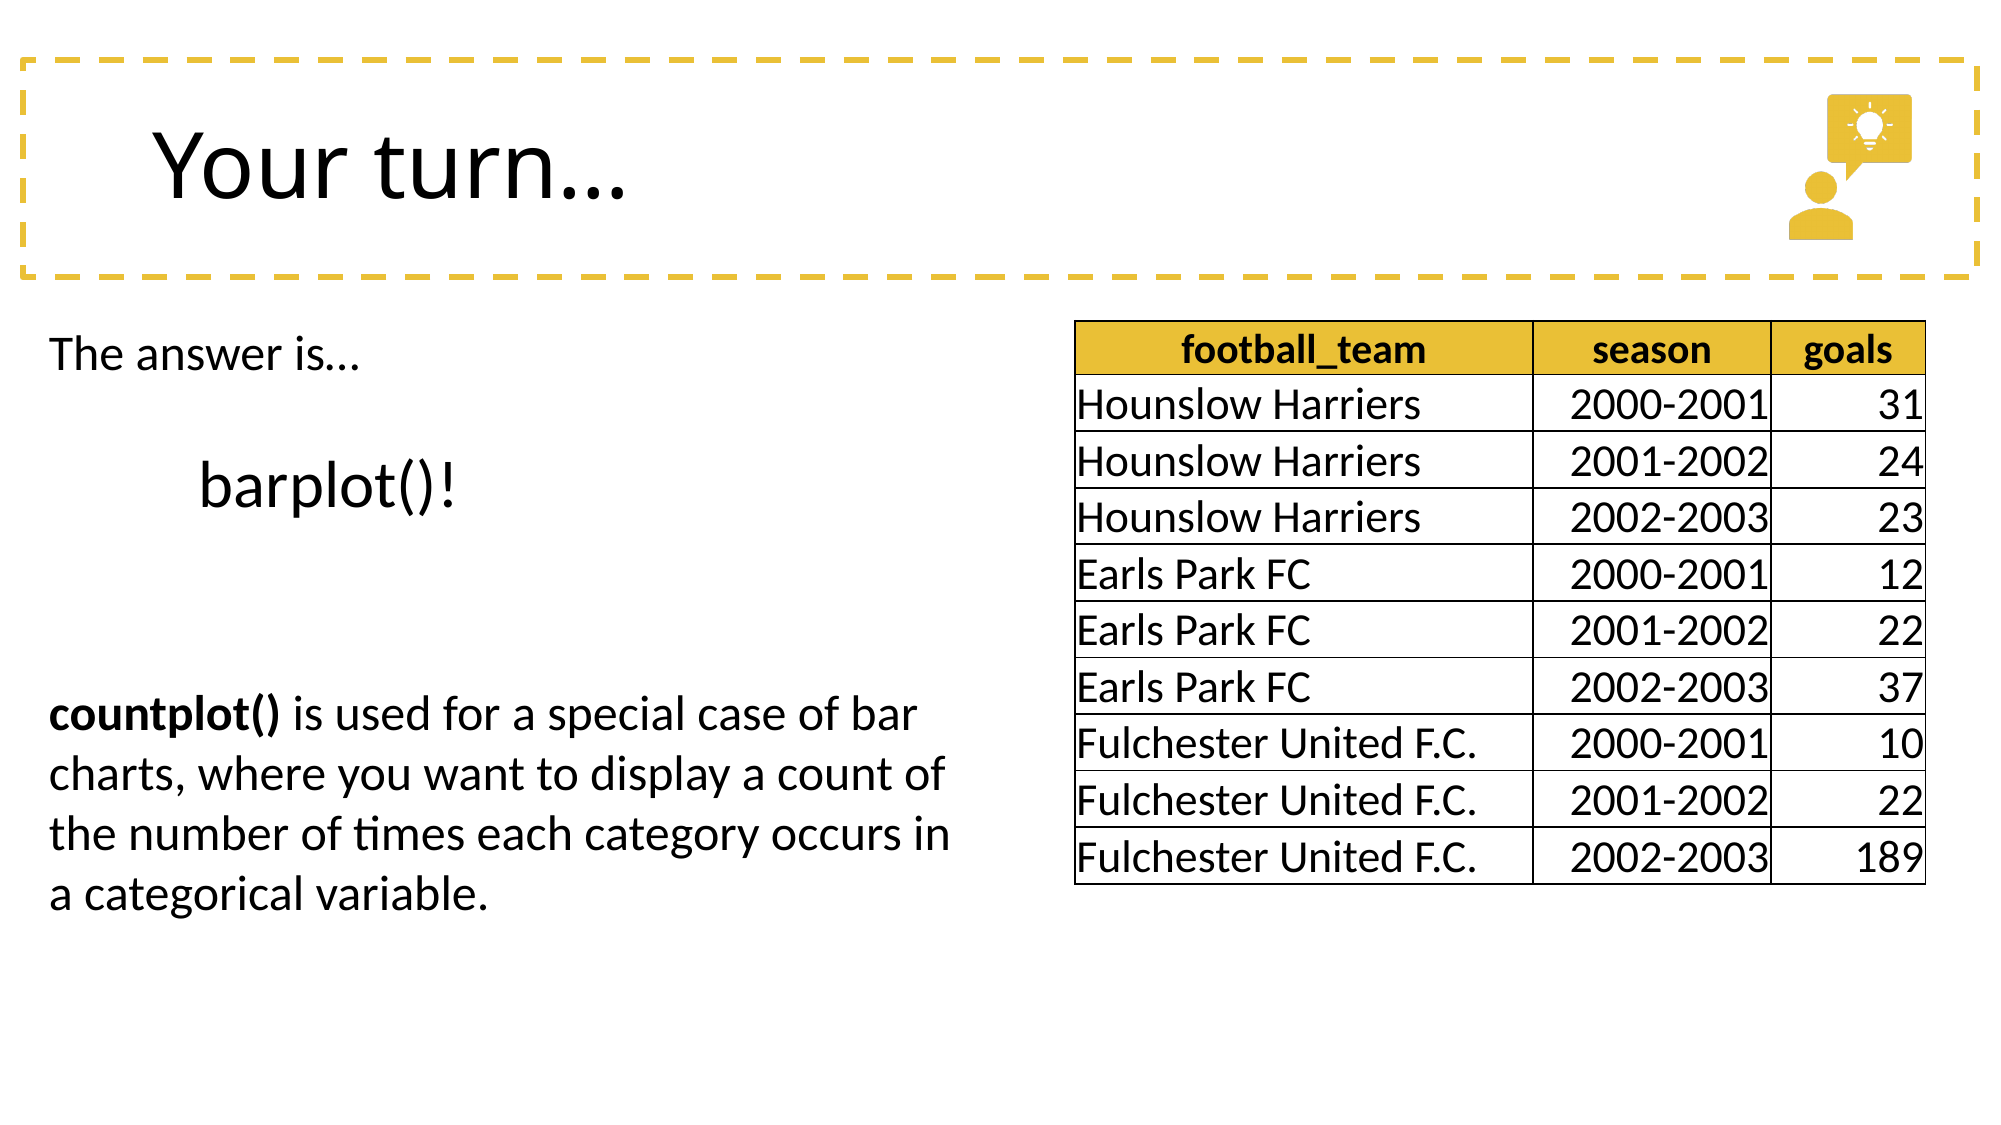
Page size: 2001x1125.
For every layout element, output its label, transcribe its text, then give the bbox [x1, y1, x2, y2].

table_cell Earls Park FC [1076, 545, 1532, 600]
table_cell 24 [1772, 432, 1925, 487]
table_cell 2002-2003 [1534, 658, 1770, 713]
table_cell 2001-2002 [1534, 432, 1770, 487]
table_cell Hounslow Harriers [1076, 489, 1532, 543]
table_cell 2000-2001 [1534, 715, 1770, 770]
table_cell Earls Park FC [1076, 658, 1532, 713]
table_cell 10 [1772, 715, 1925, 770]
table_cell Fulchester United F.C. [1076, 715, 1532, 770]
table_header goals [1772, 322, 1925, 374]
title Your turn… [137, 59, 1863, 278]
table_cell Hounslow Harriers [1076, 432, 1532, 487]
table_cell Earls Park FC [1076, 602, 1532, 657]
table_cell 22 [1772, 771, 1925, 826]
table_cell 37 [1772, 658, 1925, 713]
table_cell 12 [1772, 545, 1925, 600]
table_cell 2002-2003 [1534, 489, 1770, 543]
table_cell 2000-2001 [1534, 545, 1770, 600]
text_box The answer is… barplot()! countplot() is used for a special case of bar charts, where you want to display a count of the number of times each category occurs in a categorical variable. [34, 312, 1000, 928]
table_cell 22 [1772, 602, 1925, 657]
table_cell 2002-2003 [1534, 828, 1770, 883]
table_cell 31 [1772, 375, 1925, 430]
table_cell 2000-2001 [1534, 375, 1770, 430]
table_cell 23 [1772, 489, 1925, 543]
table_cell Fulchester United F.C. [1076, 828, 1532, 883]
table_cell 189 [1772, 828, 1925, 883]
table_header football_team [1076, 322, 1532, 374]
table_cell Hounslow Harriers [1076, 375, 1532, 430]
table_cell Fulchester United F.C. [1076, 771, 1532, 826]
table_header season [1534, 322, 1770, 374]
picture [1863, 78, 1938, 254]
table_cell 2001-2002 [1534, 771, 1770, 826]
table_cell 2001-2002 [1534, 602, 1770, 657]
